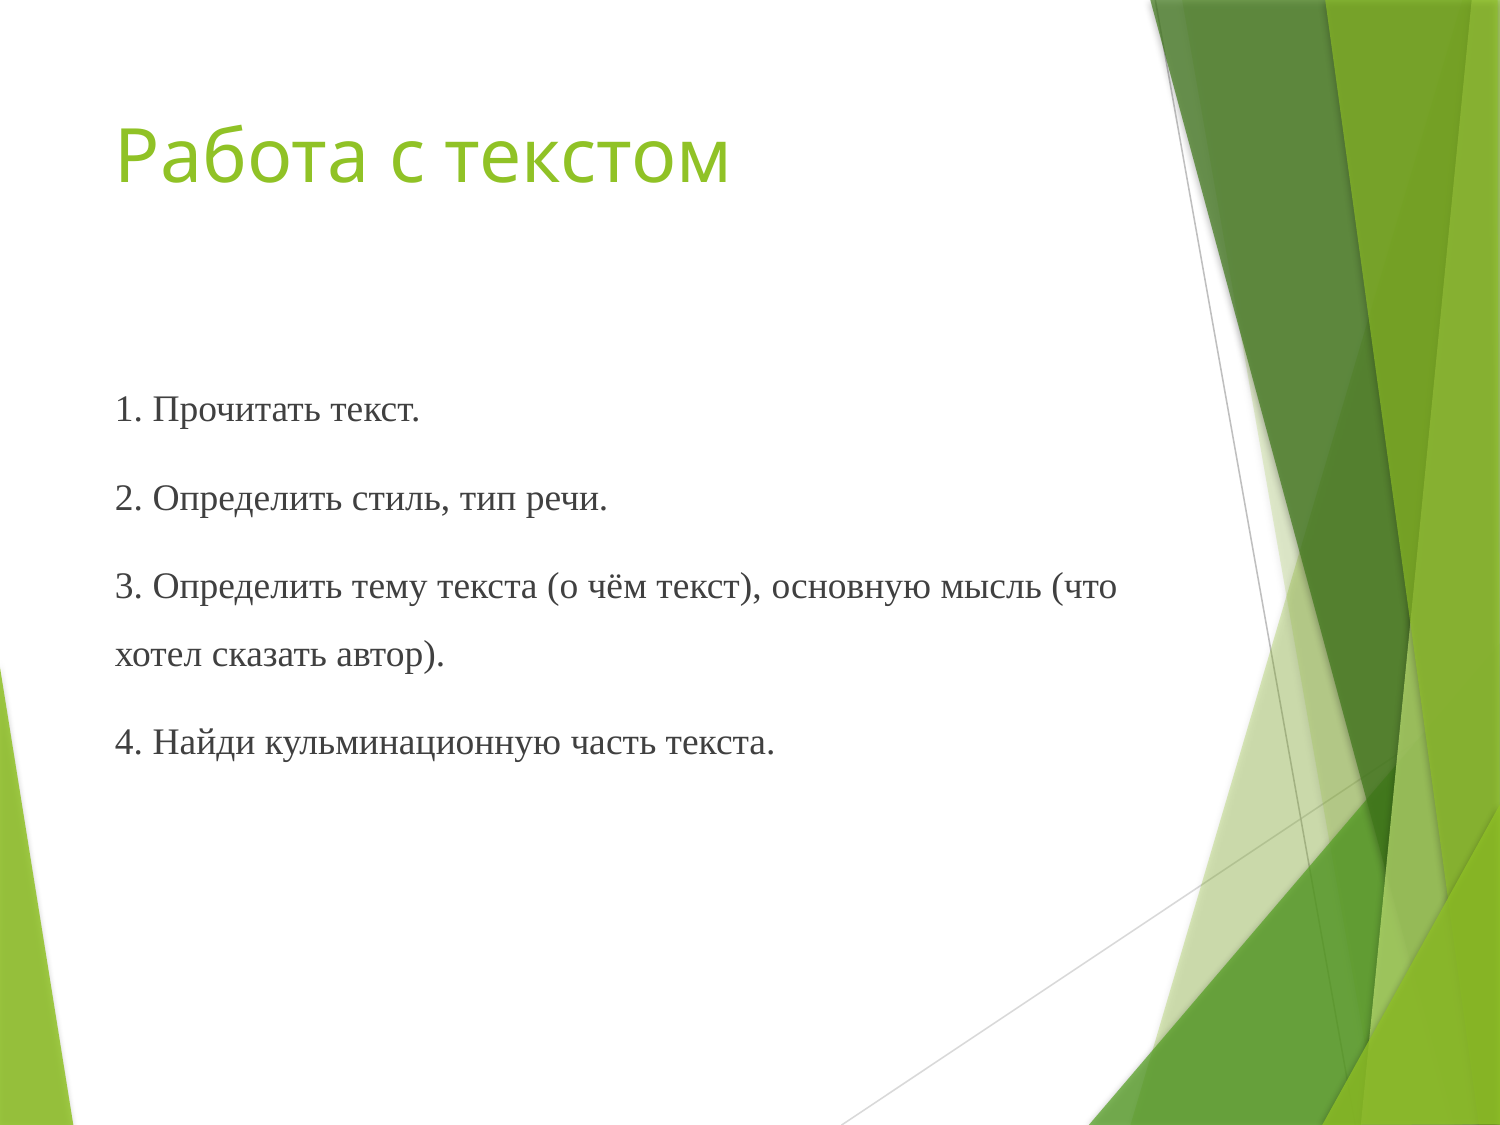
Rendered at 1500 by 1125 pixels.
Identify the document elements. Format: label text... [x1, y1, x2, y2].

title Работа с текстом [99, 99, 1142, 317]
list 1. Прочитать текст. 2. Определить стиль, тип речи. 3. Определить тему текста (о чём текст), основную мысль (что хотел сказать автор). 4. Найди кульминационную часть текста. [99, 354, 1142, 992]
